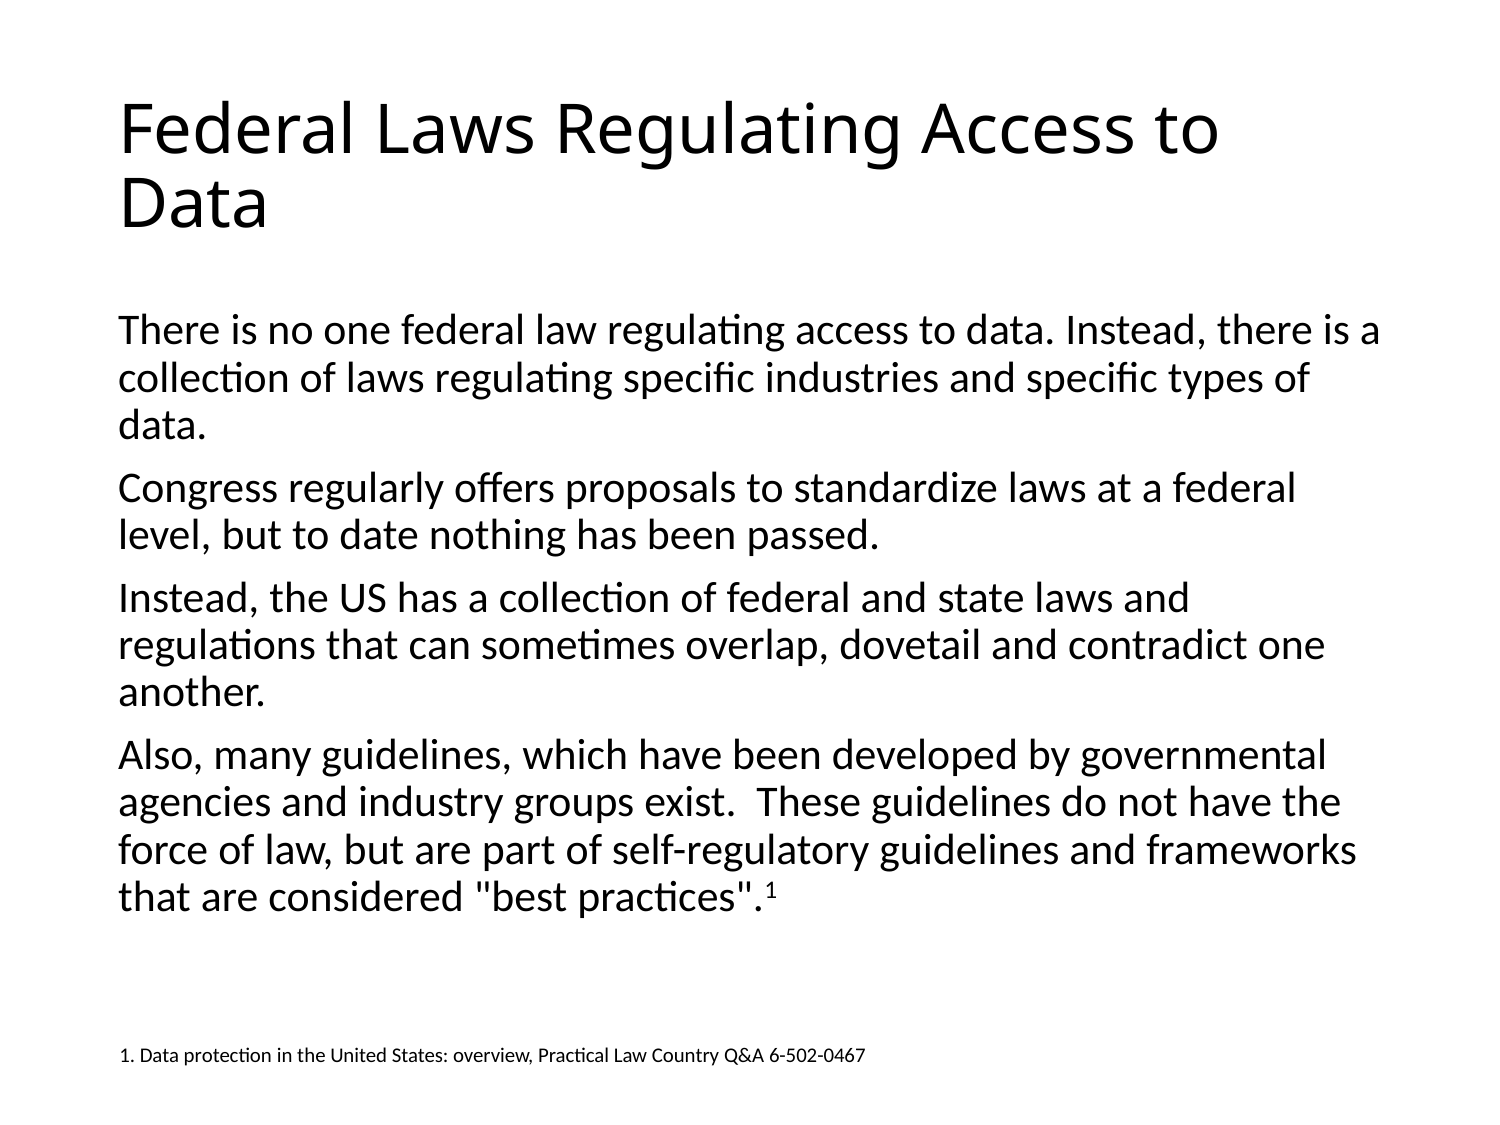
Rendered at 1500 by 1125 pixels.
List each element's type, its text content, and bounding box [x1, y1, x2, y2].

text_box 1. Data protection in the United States: overview, Practical Law Country Q&A 6-502-0467 [104, 1034, 1423, 1099]
list There is no one federal law regulating access to data. Instead, there is a collection of laws regulating specific industries and specific types of data. Congress regularly offers proposals to standardize laws at a federal level, but to date nothing has been passed. Instead, the US has a collection of federal and state laws and regulations that can sometimes overlap, dovetail and contradict one another. Also, many guidelines, which have been developed by governmental agencies and industry groups exist. These guidelines do not have the force of law, but are part of self-regulatory guidelines and frameworks that are considered "best practices".1 [102, 299, 1398, 958]
title Federal Laws Regulating Access to Data [102, 59, 1398, 278]
